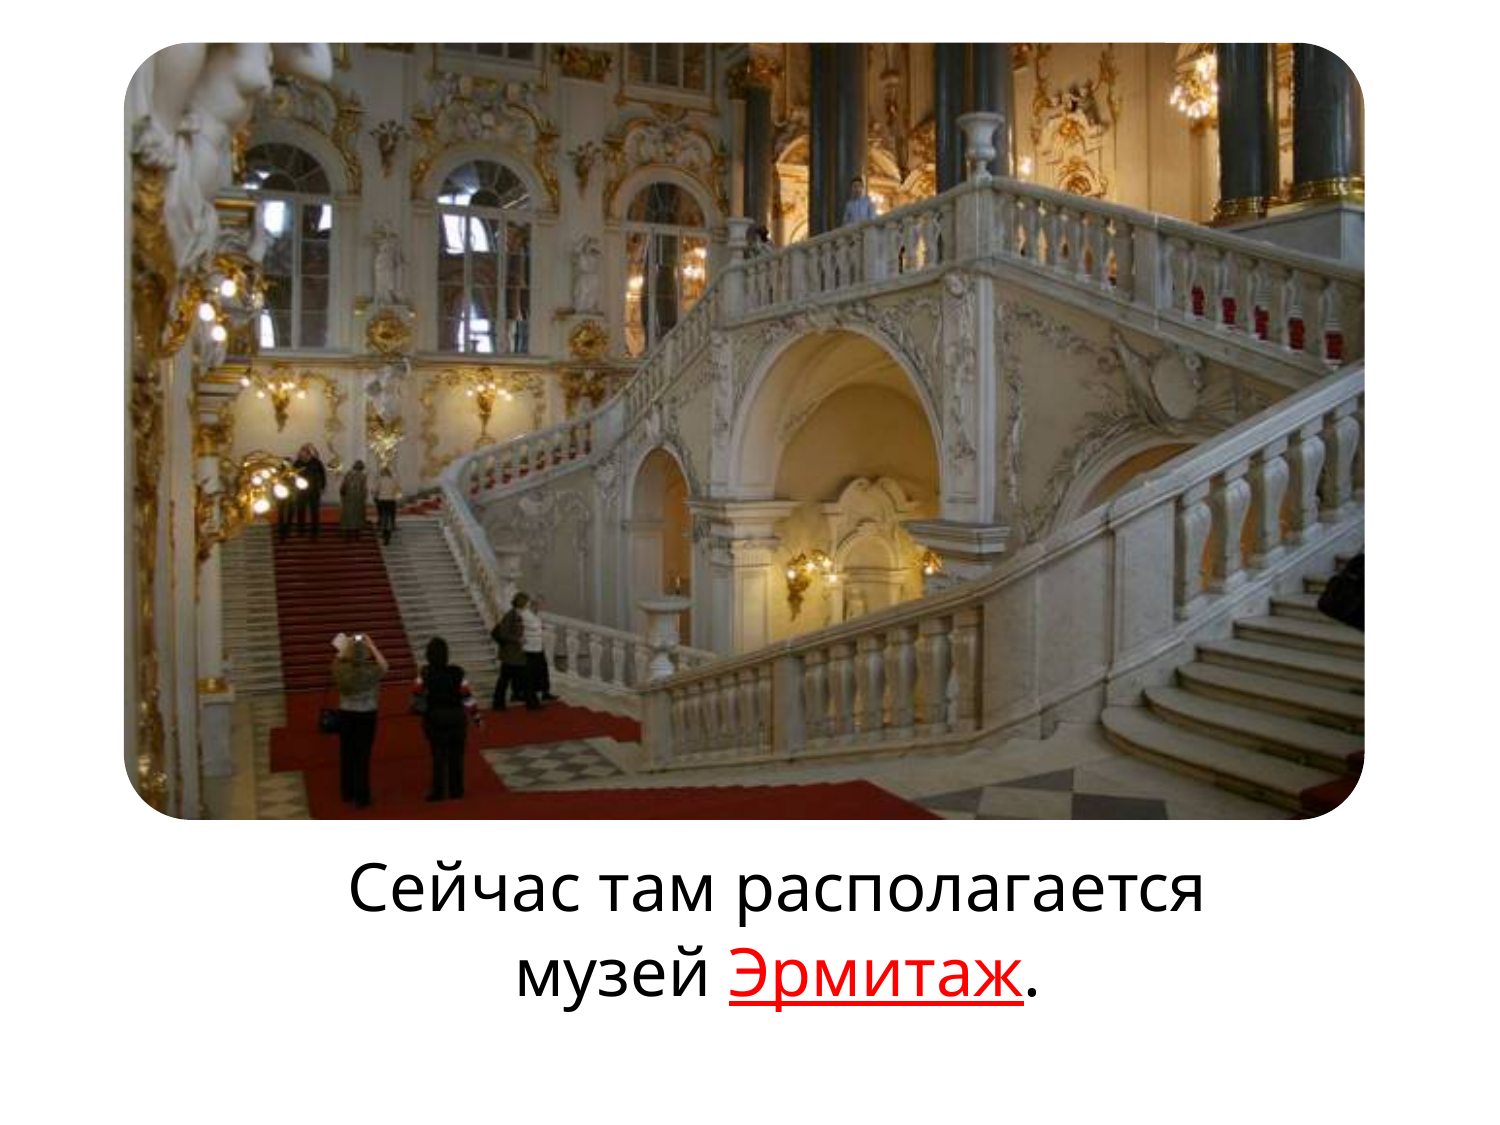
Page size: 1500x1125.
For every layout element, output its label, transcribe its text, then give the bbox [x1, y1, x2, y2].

picture [123, 42, 1365, 821]
list Сейчас там располагается музей Эрмитаж. [75, 846, 1425, 1059]
